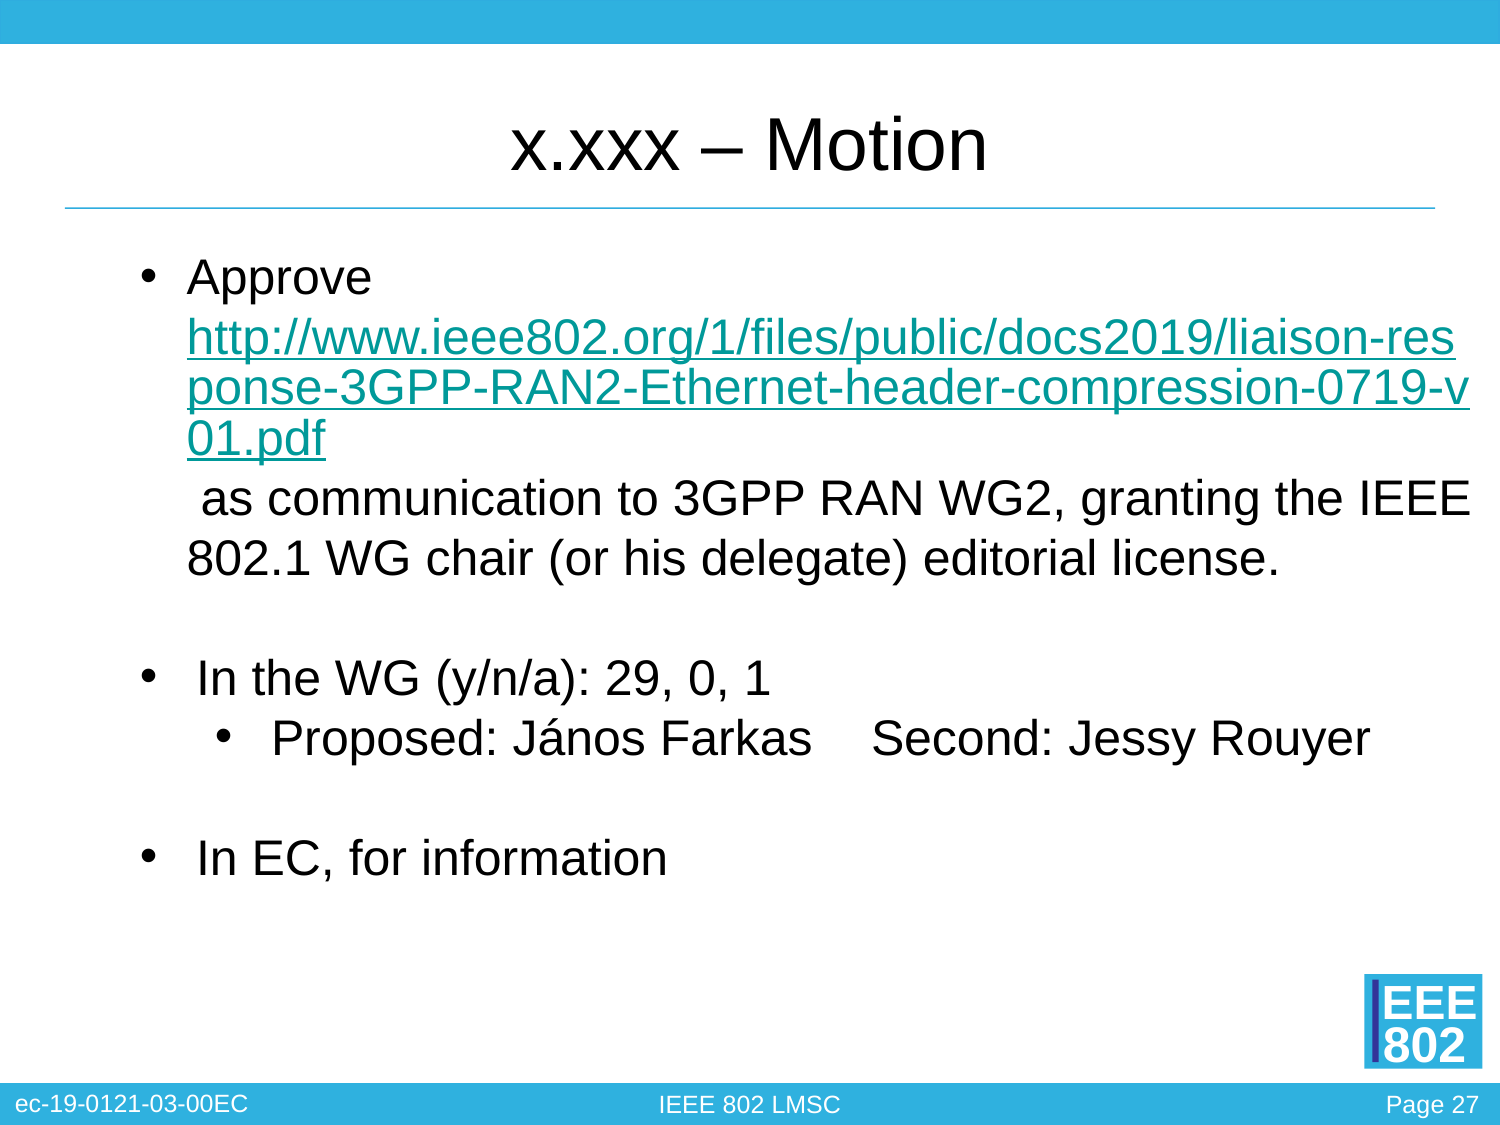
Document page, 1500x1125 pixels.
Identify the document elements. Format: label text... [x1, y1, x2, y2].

title x.xxx – Motion [75, 75, 1425, 205]
text_box Approve http://www.ieee802.org/1/files/public/docs2019/liaison-response-3GPP-RAN2-Ethernet-header-compression-0719-v01.pdf as communication to 3GPP RAN WG2, granting the IEEE 802.1 WG chair (or his delegate) editorial license. In the WG (y/n/a): 29, 0, 1 Proposed: János Farkas Second: Jessy Rouyer In EC, for information [124, 237, 1488, 793]
